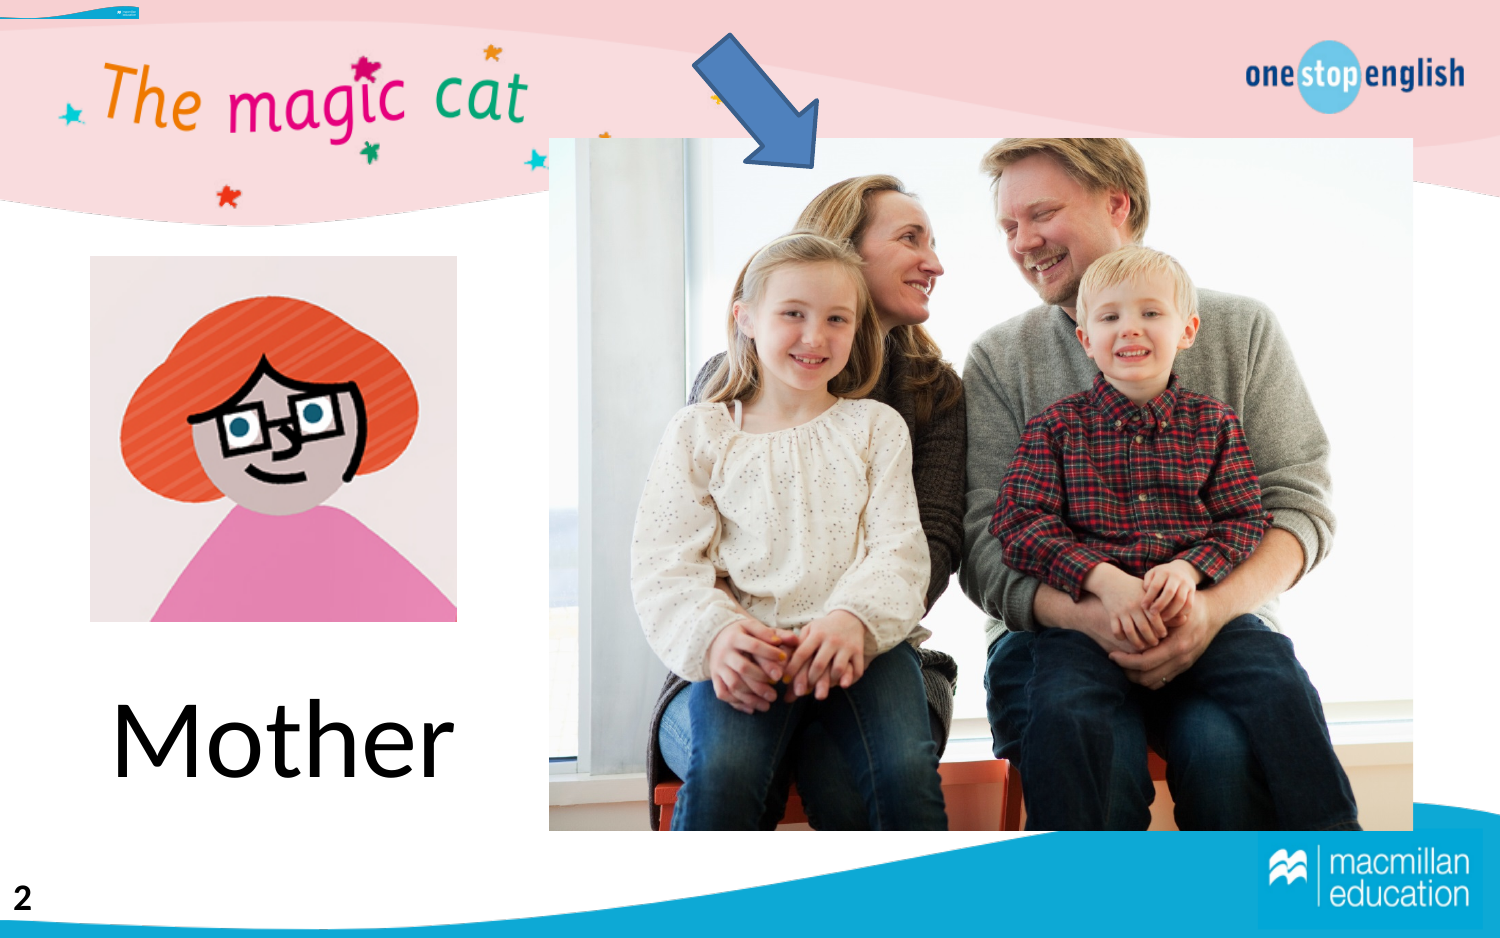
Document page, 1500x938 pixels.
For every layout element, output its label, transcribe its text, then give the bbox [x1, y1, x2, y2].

picture [90, 255, 457, 622]
picture [548, 137, 1414, 831]
text_box [691, 32, 819, 136]
text_box 2 [0, 870, 55, 921]
text_box Mother [64, 657, 502, 808]
